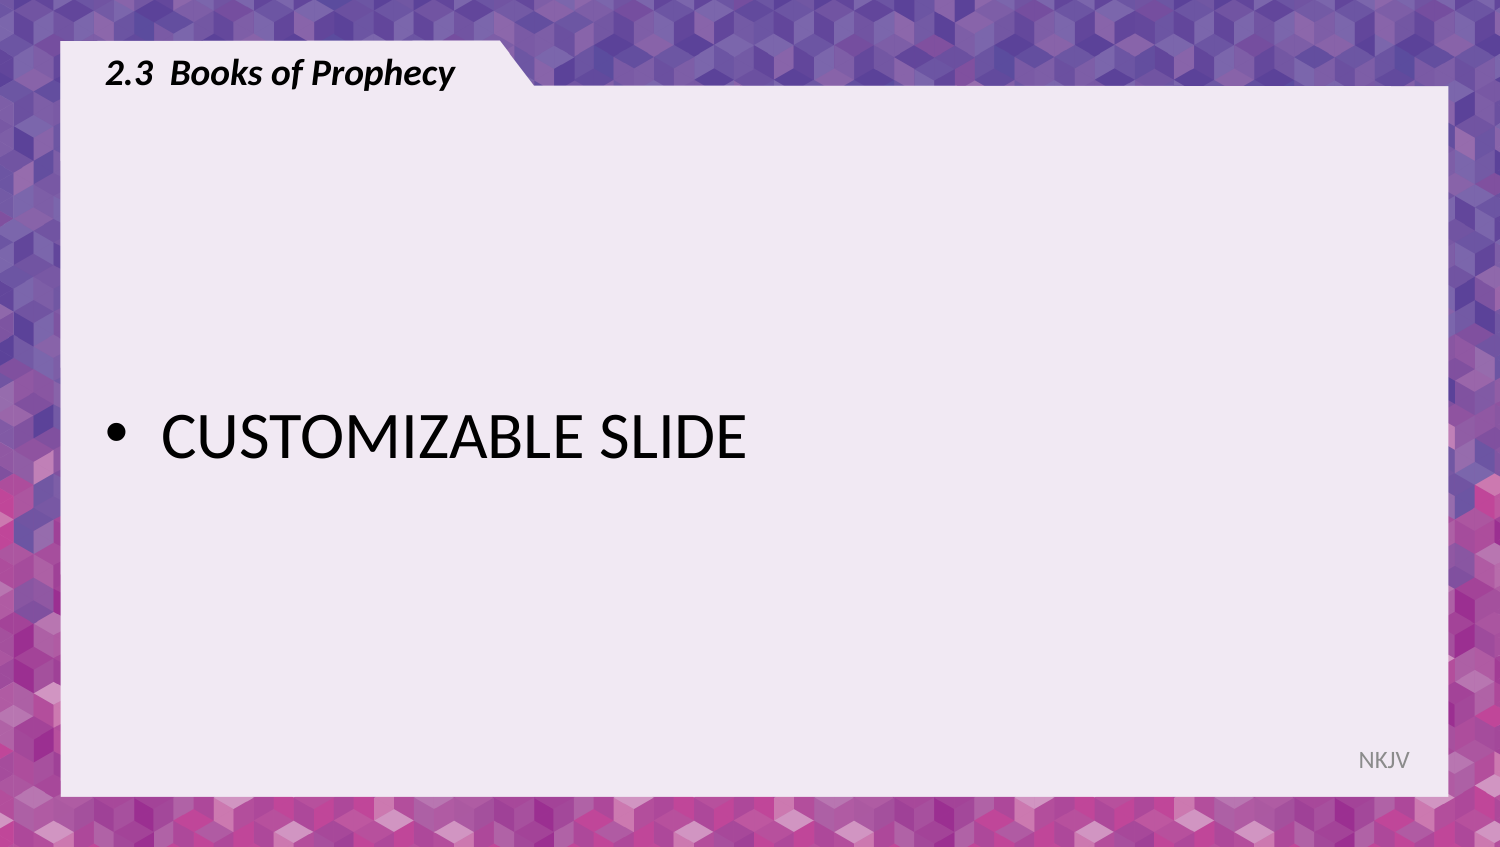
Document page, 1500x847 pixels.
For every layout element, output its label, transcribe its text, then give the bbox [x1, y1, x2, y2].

list CUSTOMIZABLE SLIDE [89, 141, 1403, 722]
footer NKJV [950, 736, 1425, 782]
picture [0, 0, 1500, 847]
title 2.3 Books of Prophecy [89, 33, 1420, 108]
